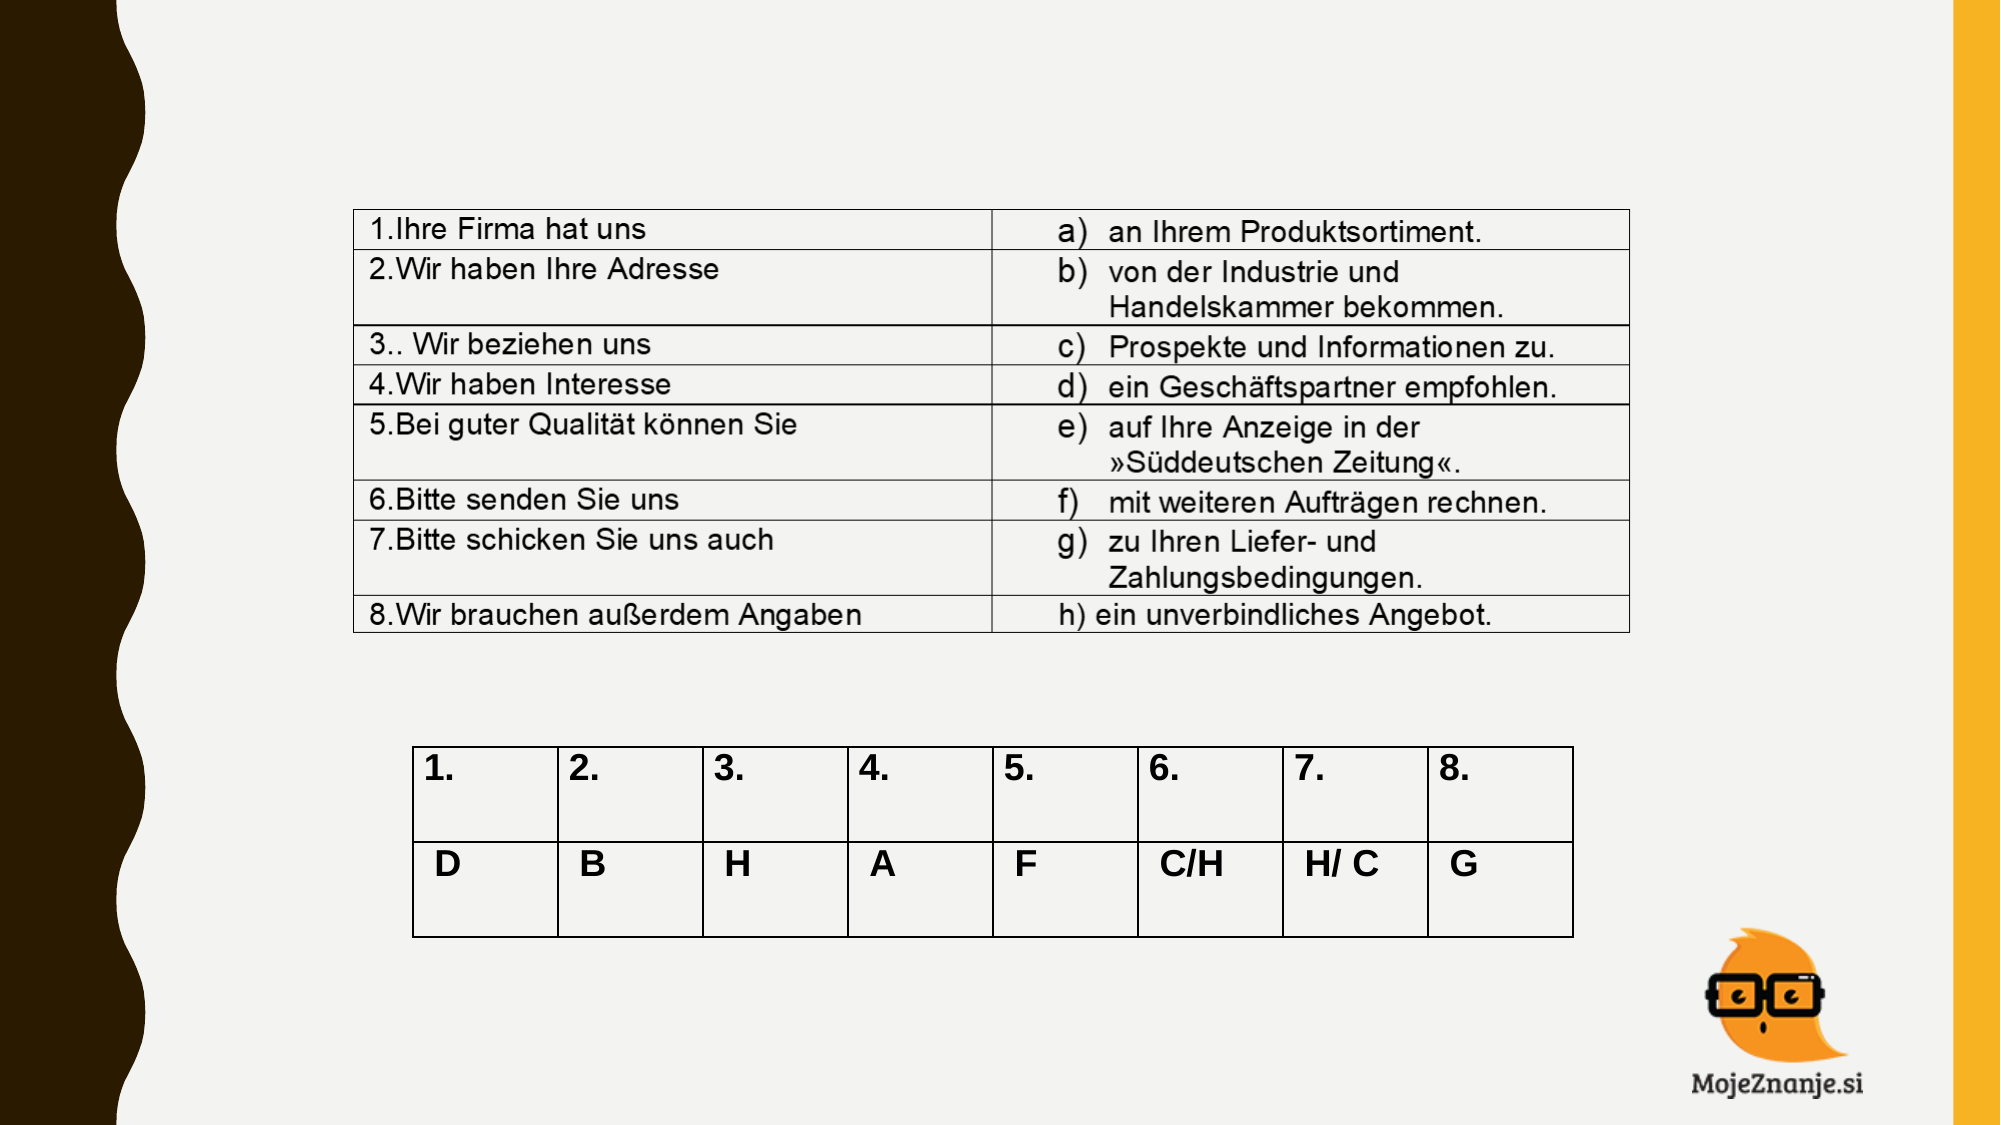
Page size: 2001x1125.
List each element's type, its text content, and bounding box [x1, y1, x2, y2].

table_header 7. [1284, 748, 1427, 841]
table_cell G [1429, 843, 1572, 936]
table_header 4. [849, 748, 992, 841]
table_header 1. [414, 748, 557, 841]
table_cell H [704, 843, 847, 936]
table_header 3. [704, 748, 847, 841]
table_cell H/ C [1284, 843, 1427, 936]
picture [1692, 926, 1863, 1099]
table_cell B [559, 843, 702, 936]
table_header 8. [1429, 748, 1572, 841]
table_cell C/H [1139, 843, 1282, 936]
table_header 5. [994, 748, 1137, 841]
table_cell F [994, 843, 1137, 936]
table_cell A [849, 843, 992, 936]
table_header 2. [559, 748, 702, 841]
picture [353, 209, 1632, 674]
table_header 6. [1139, 748, 1282, 841]
table_cell D [414, 843, 557, 936]
